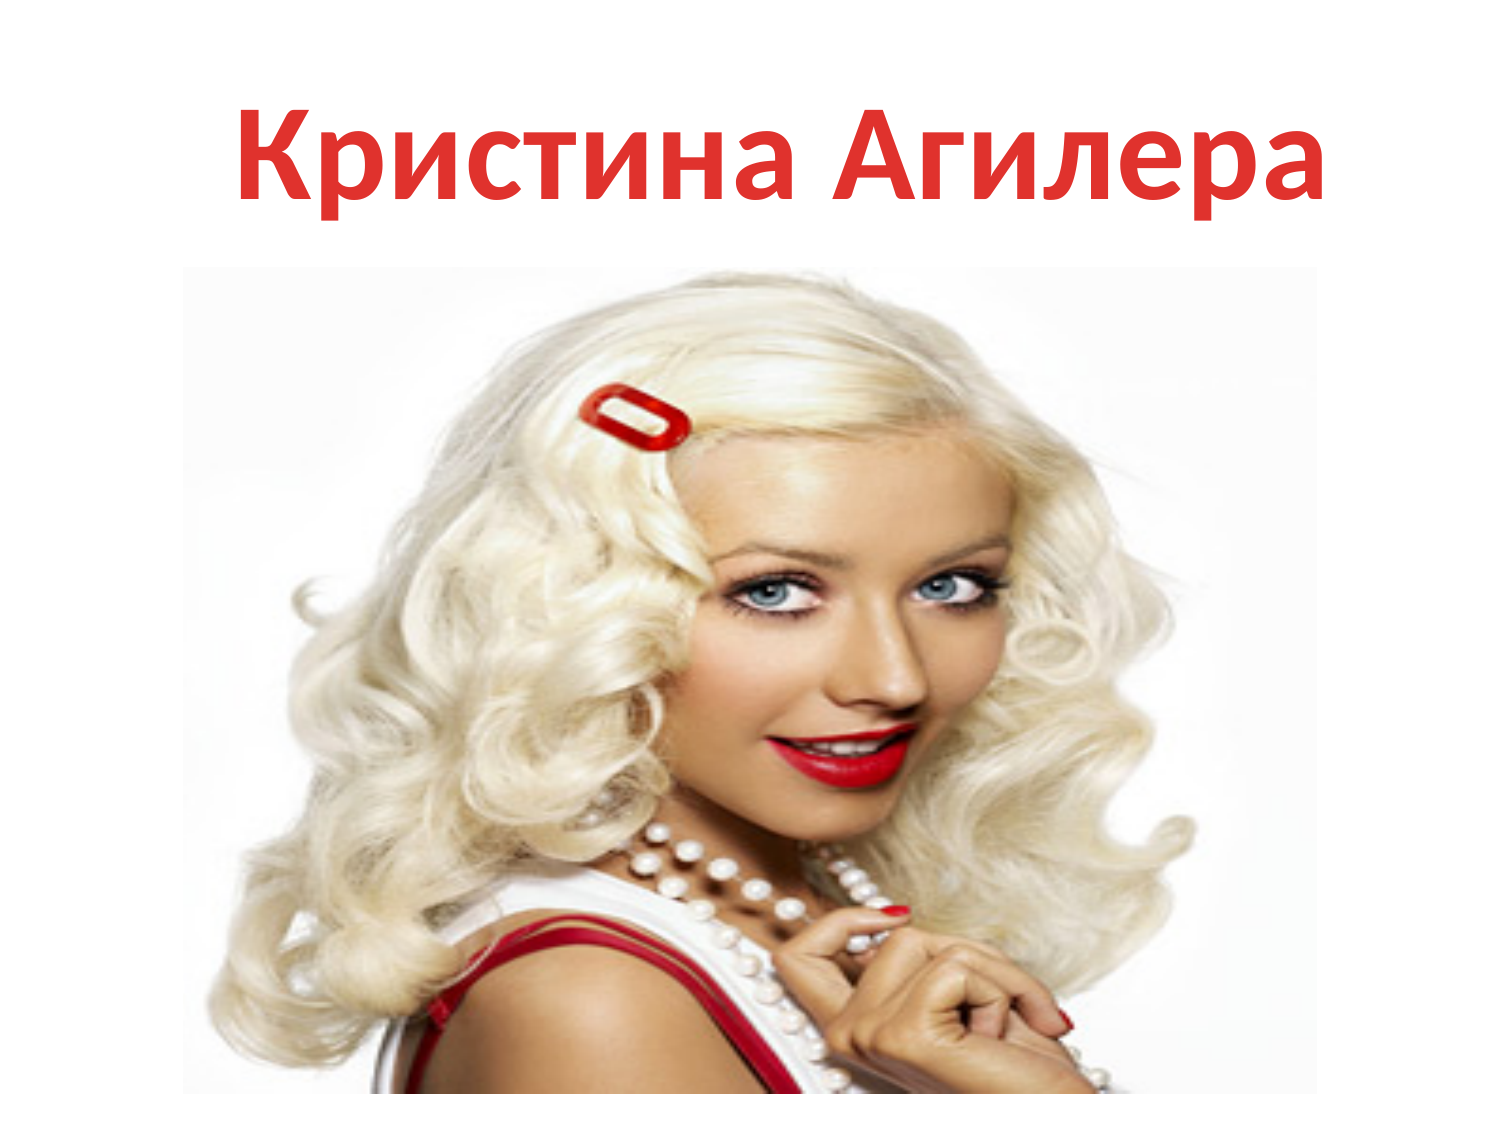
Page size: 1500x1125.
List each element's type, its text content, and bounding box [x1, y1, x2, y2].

picture [182, 266, 1318, 1095]
text_box Кристина Агилера [66, 54, 1500, 235]
